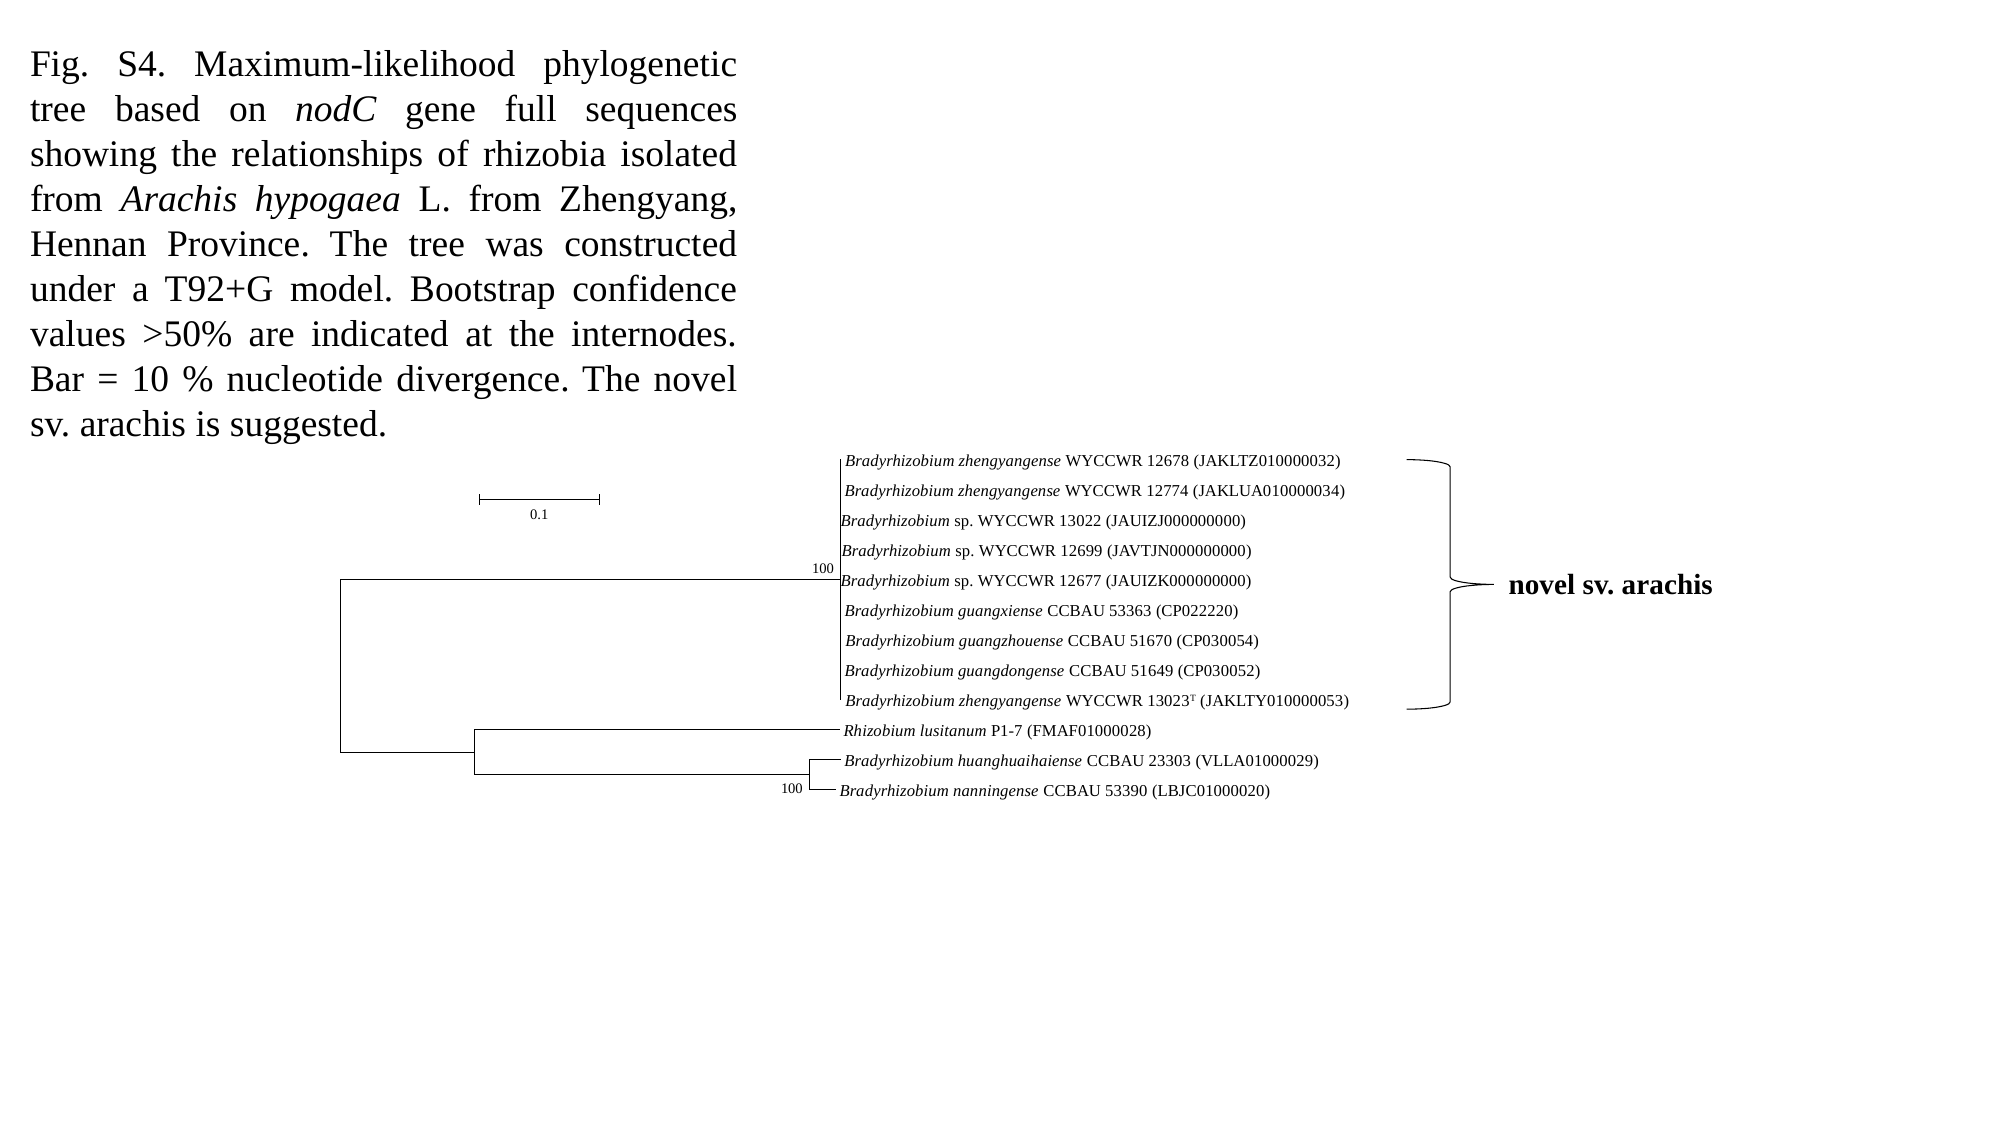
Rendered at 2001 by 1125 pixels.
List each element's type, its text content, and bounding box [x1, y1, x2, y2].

text_box Fig. S4. Maximum-likelihood phylogenetic tree based on nodC gene full sequences showing the relationships of rhizobia isolated from Arachis hypogaea L. from Zhengyang, Hennan Province. The tree was constructed under a T92+G model. Bootstrap confidence values >50% are indicated at the internodes. Bar = 10 % nucleotide divergence. The novel sv. arachis is suggested. [15, 31, 753, 497]
text_box [1406, 459, 1493, 710]
text_box novel sv. arachis [1493, 558, 1917, 608]
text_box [340, 449, 1350, 800]
